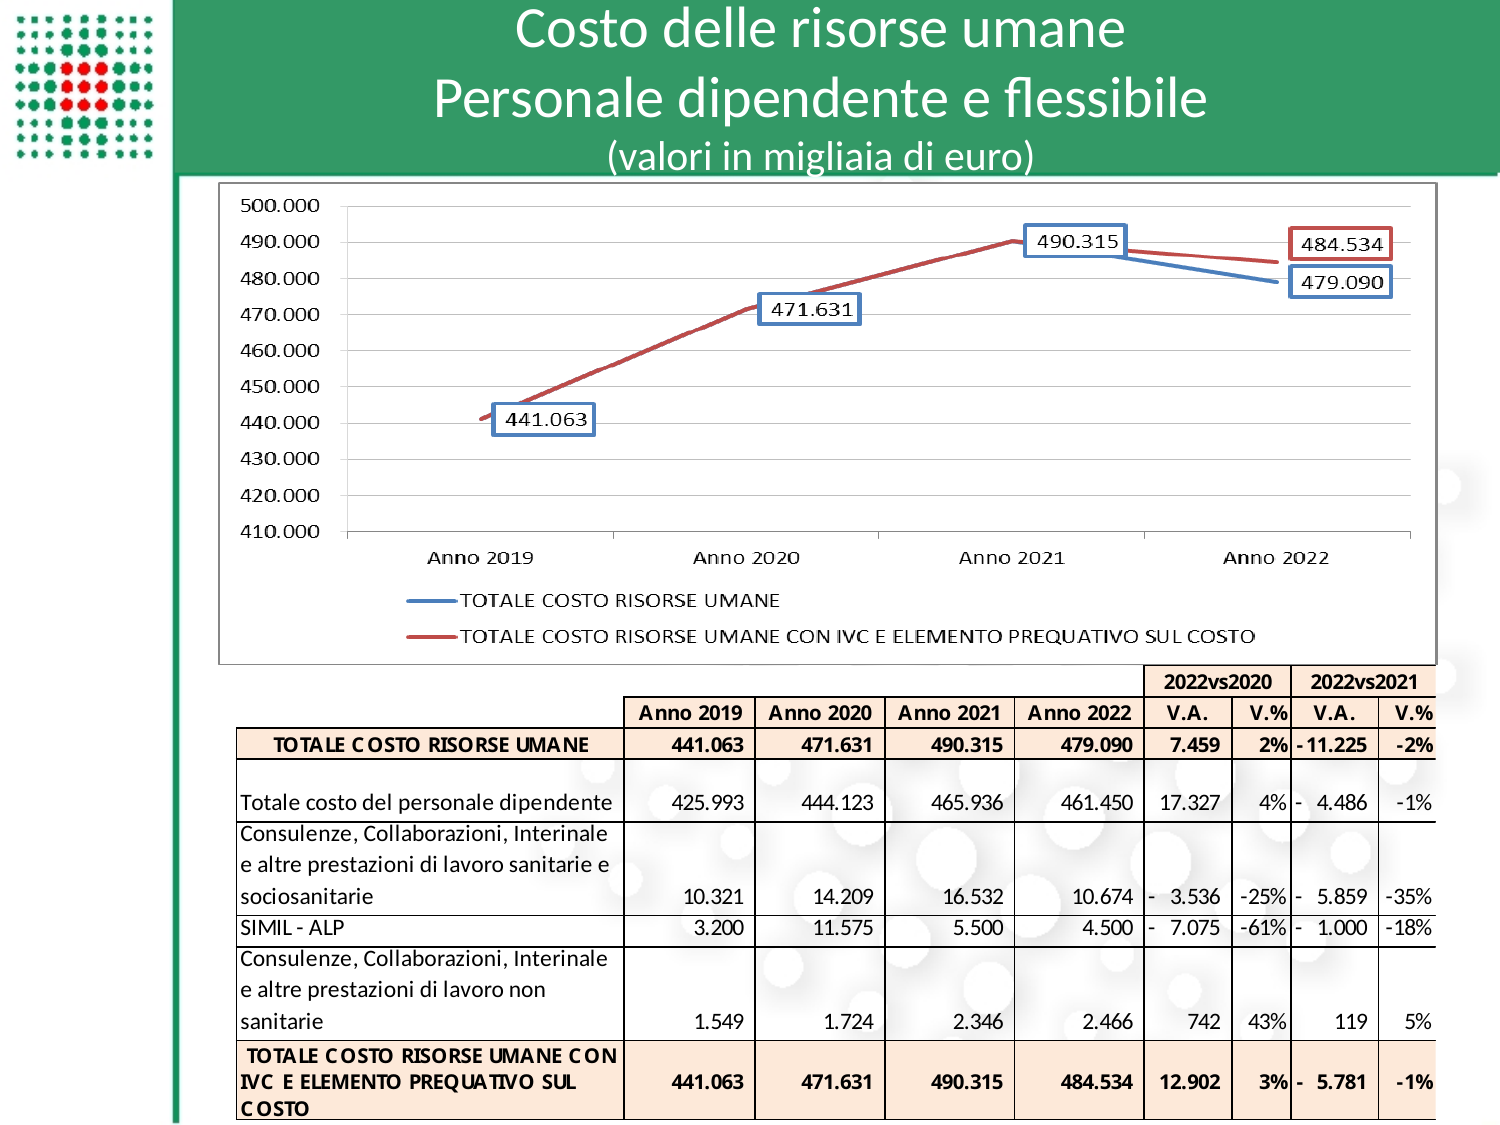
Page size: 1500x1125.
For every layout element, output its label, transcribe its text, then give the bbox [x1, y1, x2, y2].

picture [0, 182, 1500, 1125]
text_box Costo delle risorse umane Personale dipendente e flessibile (valori in migliaia di euro) [0, 55, 1500, 182]
picture [0, 0, 174, 55]
